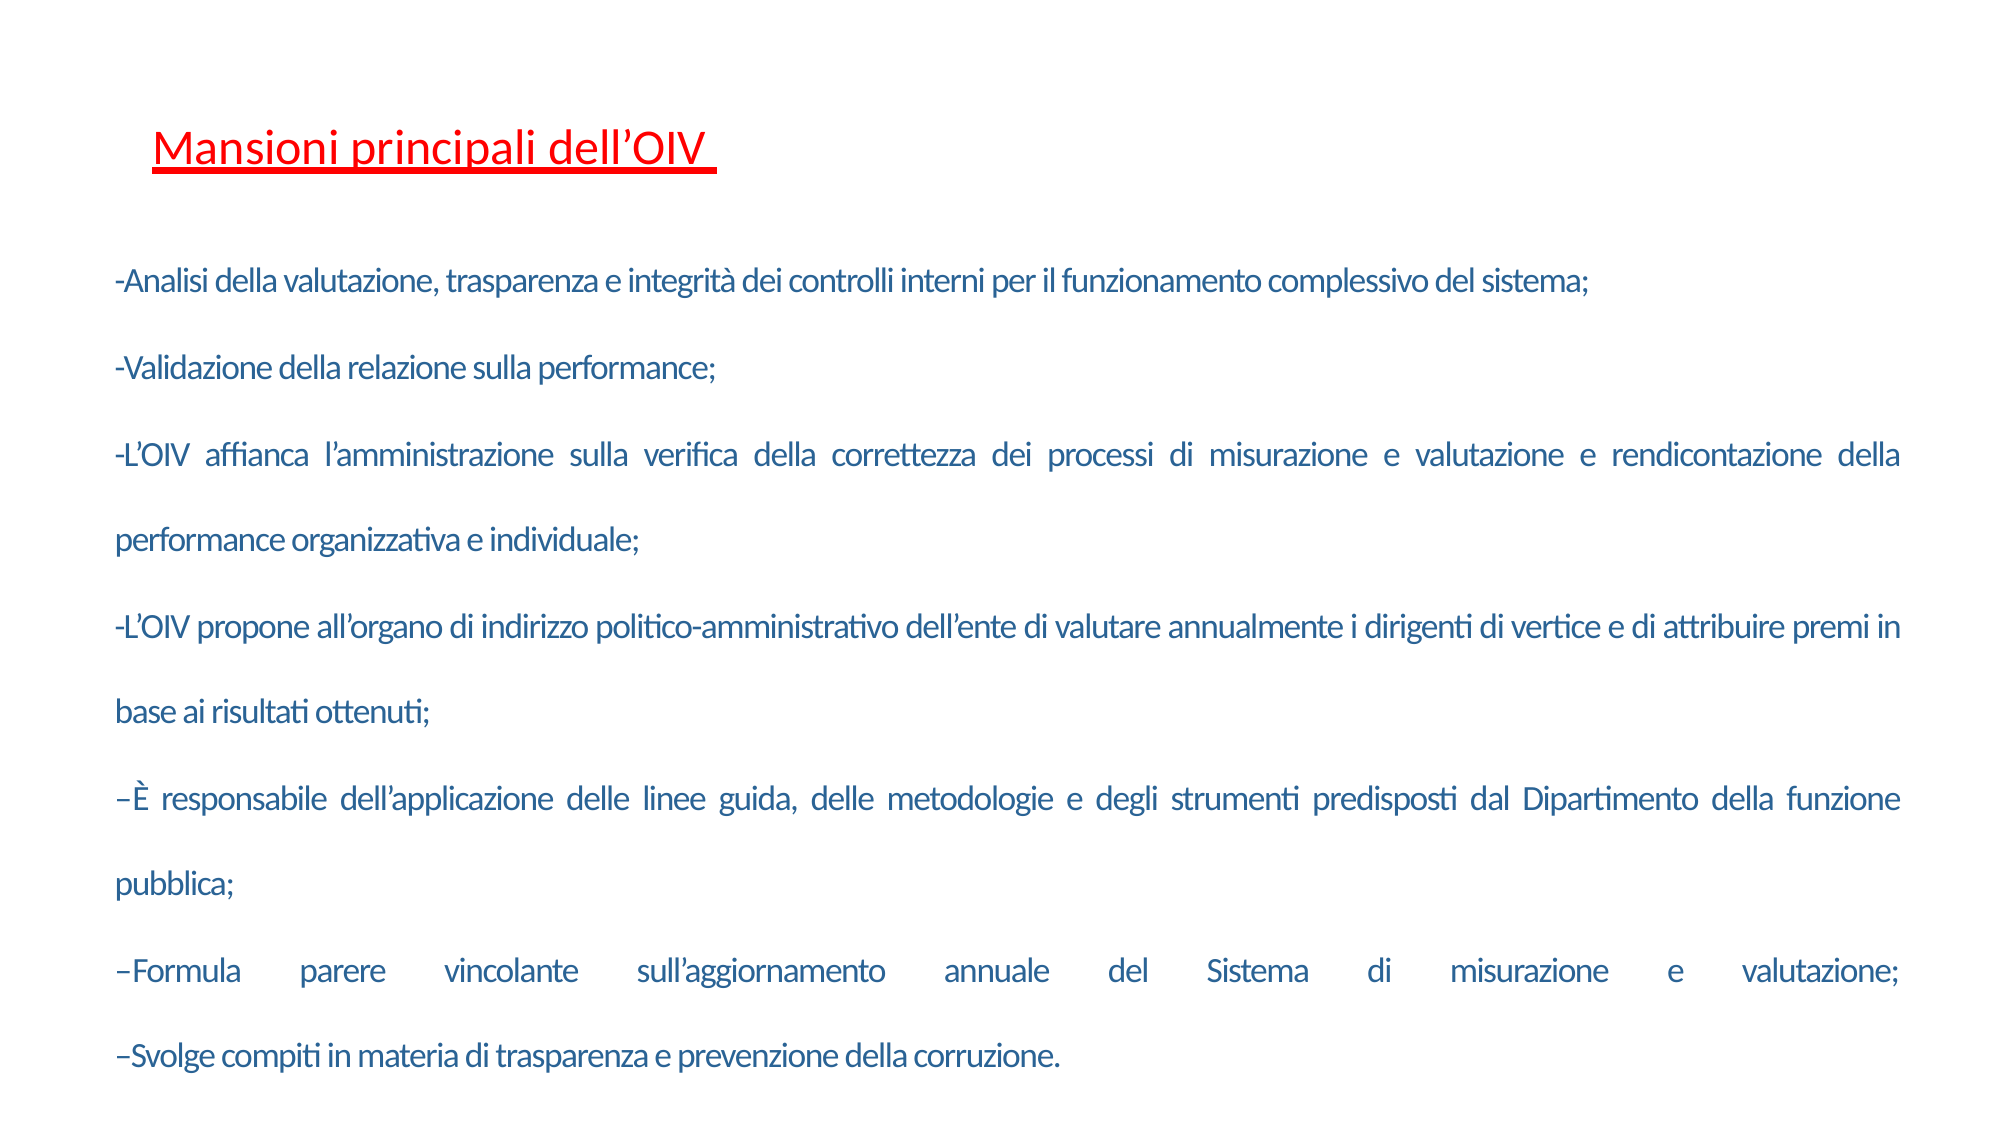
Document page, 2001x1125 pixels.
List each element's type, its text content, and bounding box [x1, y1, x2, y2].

title Mansioni principali dell’OIV [150, 112, 1835, 212]
text_box -Analisi della valutazione, trasparenza e integrità dei controlli interni per il funzionamento complessivo del sistema; -Validazione della relazione sulla performance; -L’OIV affianca l’amministrazione sulla verifica della correttezza dei processi di misurazione e valutazione e rendicontazione della performance organizzativa e individuale; -L’OIV propone all’organo di indirizzo politico-amministrativo dell’ente di valutare annualmente i dirigenti di vertice e di attribuire premi in base ai risultati ottenuti; –È responsabile dell’applicazione delle linee guida, delle metodologie e degli strumenti predisposti dal Dipartimento della funzione pubblica; –Formula parere vincolante sull’aggiornamento annuale del Sistema di misurazione e valutazione; –Svolge compiti in materia di trasparenza e prevenzione della corruzione. [112, 212, 1900, 1075]
